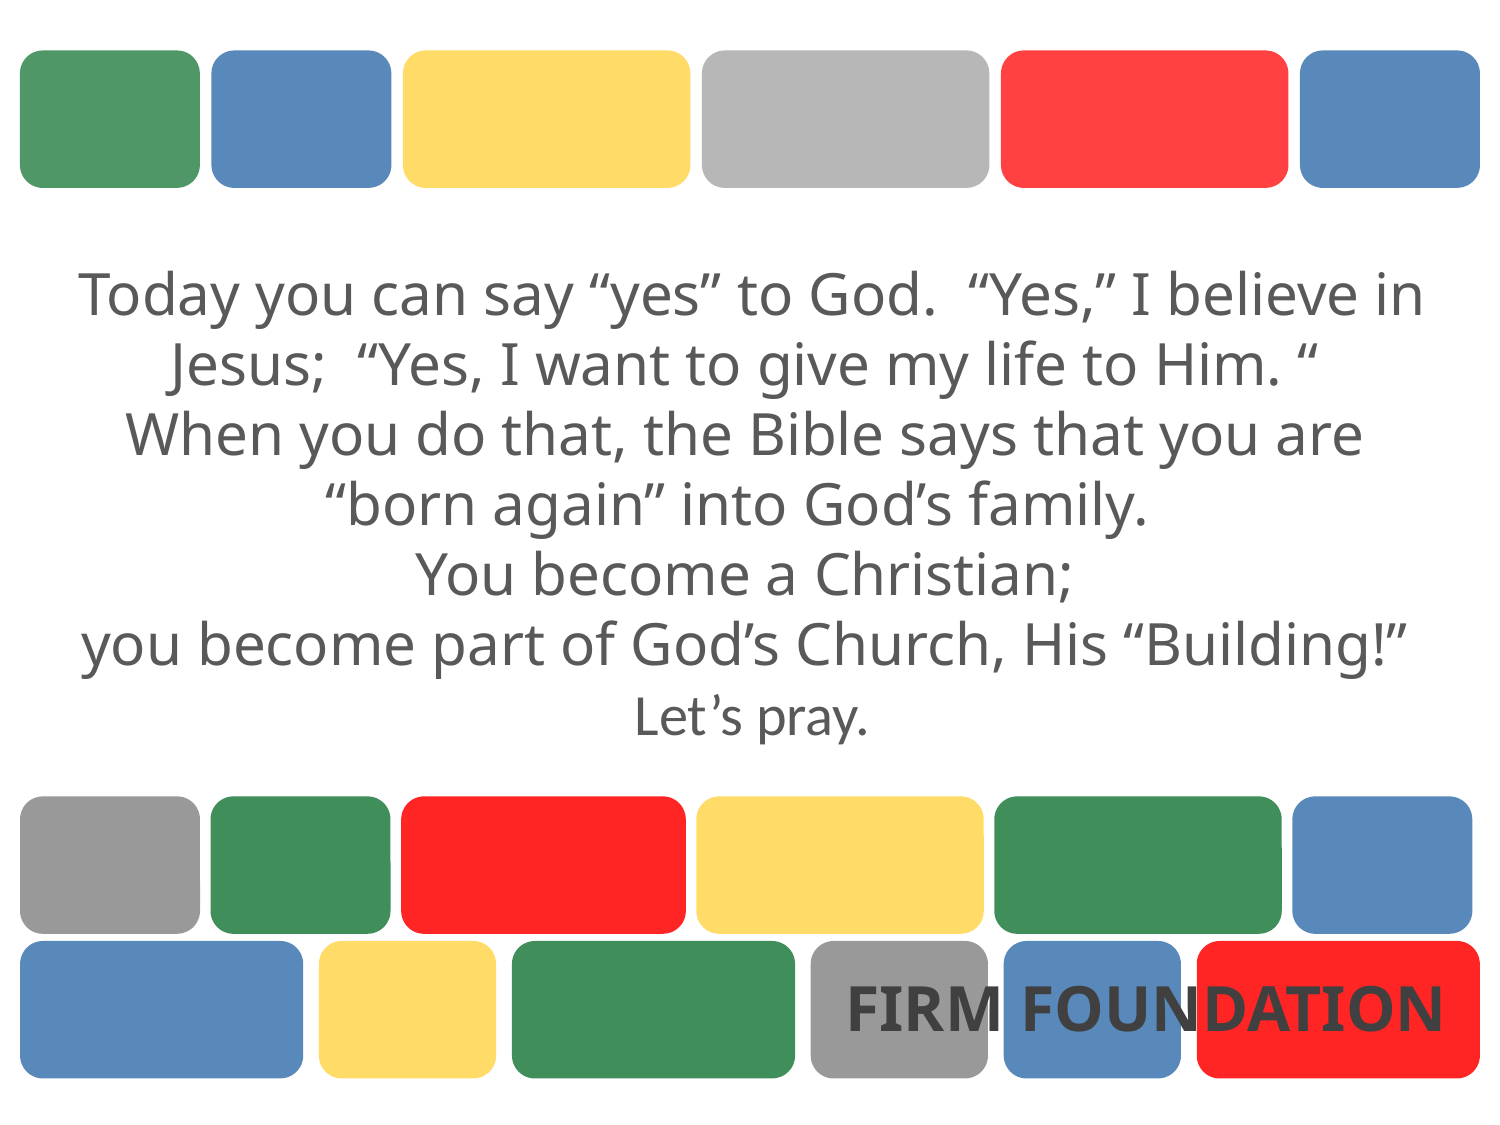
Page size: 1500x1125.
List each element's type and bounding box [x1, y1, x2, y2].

text_box [19, 1060, 1481, 1079]
text_box [19, 50, 1481, 1053]
